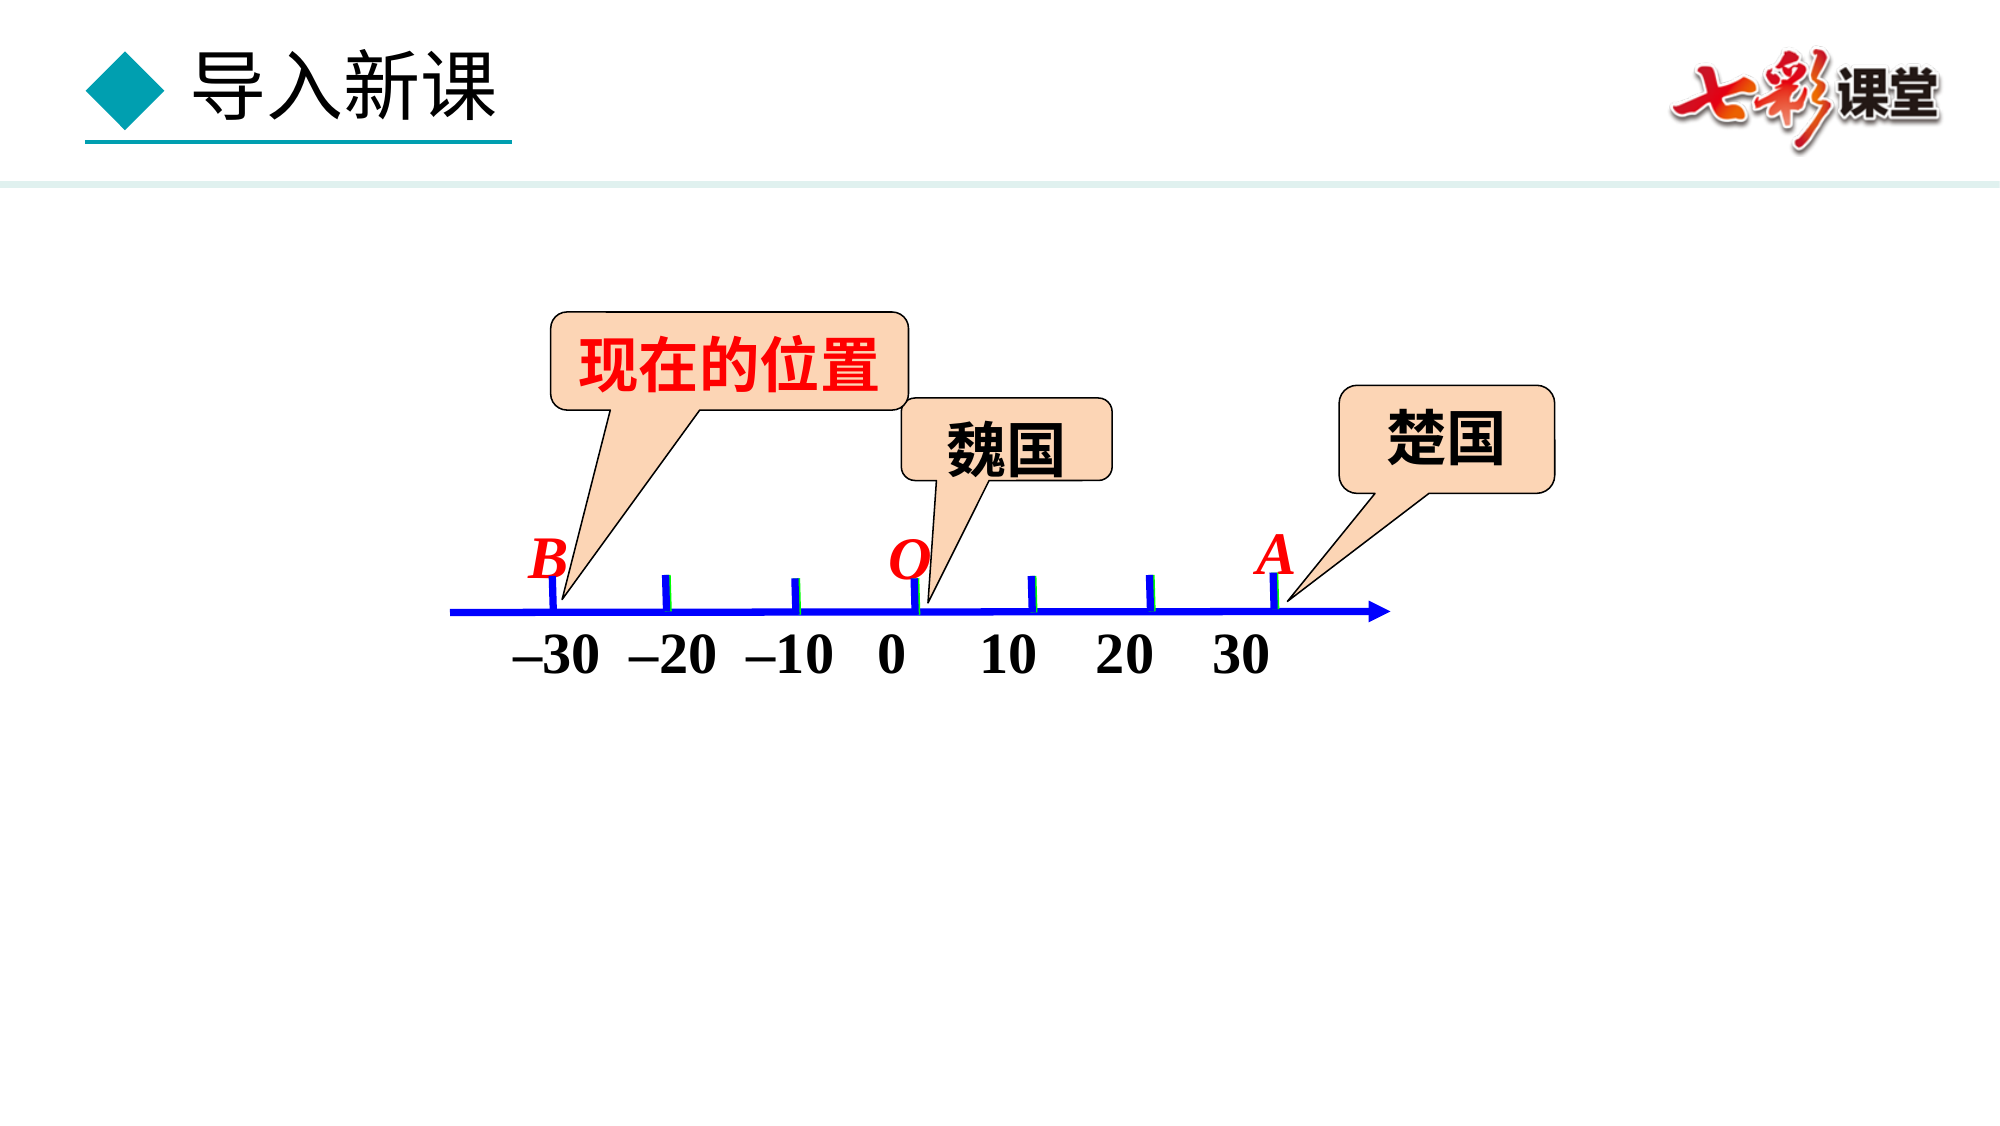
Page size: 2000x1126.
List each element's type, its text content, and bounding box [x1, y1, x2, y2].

text_box 楚国 [1312, 385, 1555, 570]
text_box B [524, 507, 549, 570]
text_box O [868, 509, 909, 570]
text_box 现在的位置 [550, 311, 909, 570]
text_box 魏国 [901, 397, 1113, 570]
picture [1666, 42, 1948, 157]
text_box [449, 572, 1391, 693]
text_box A [1236, 503, 1278, 570]
